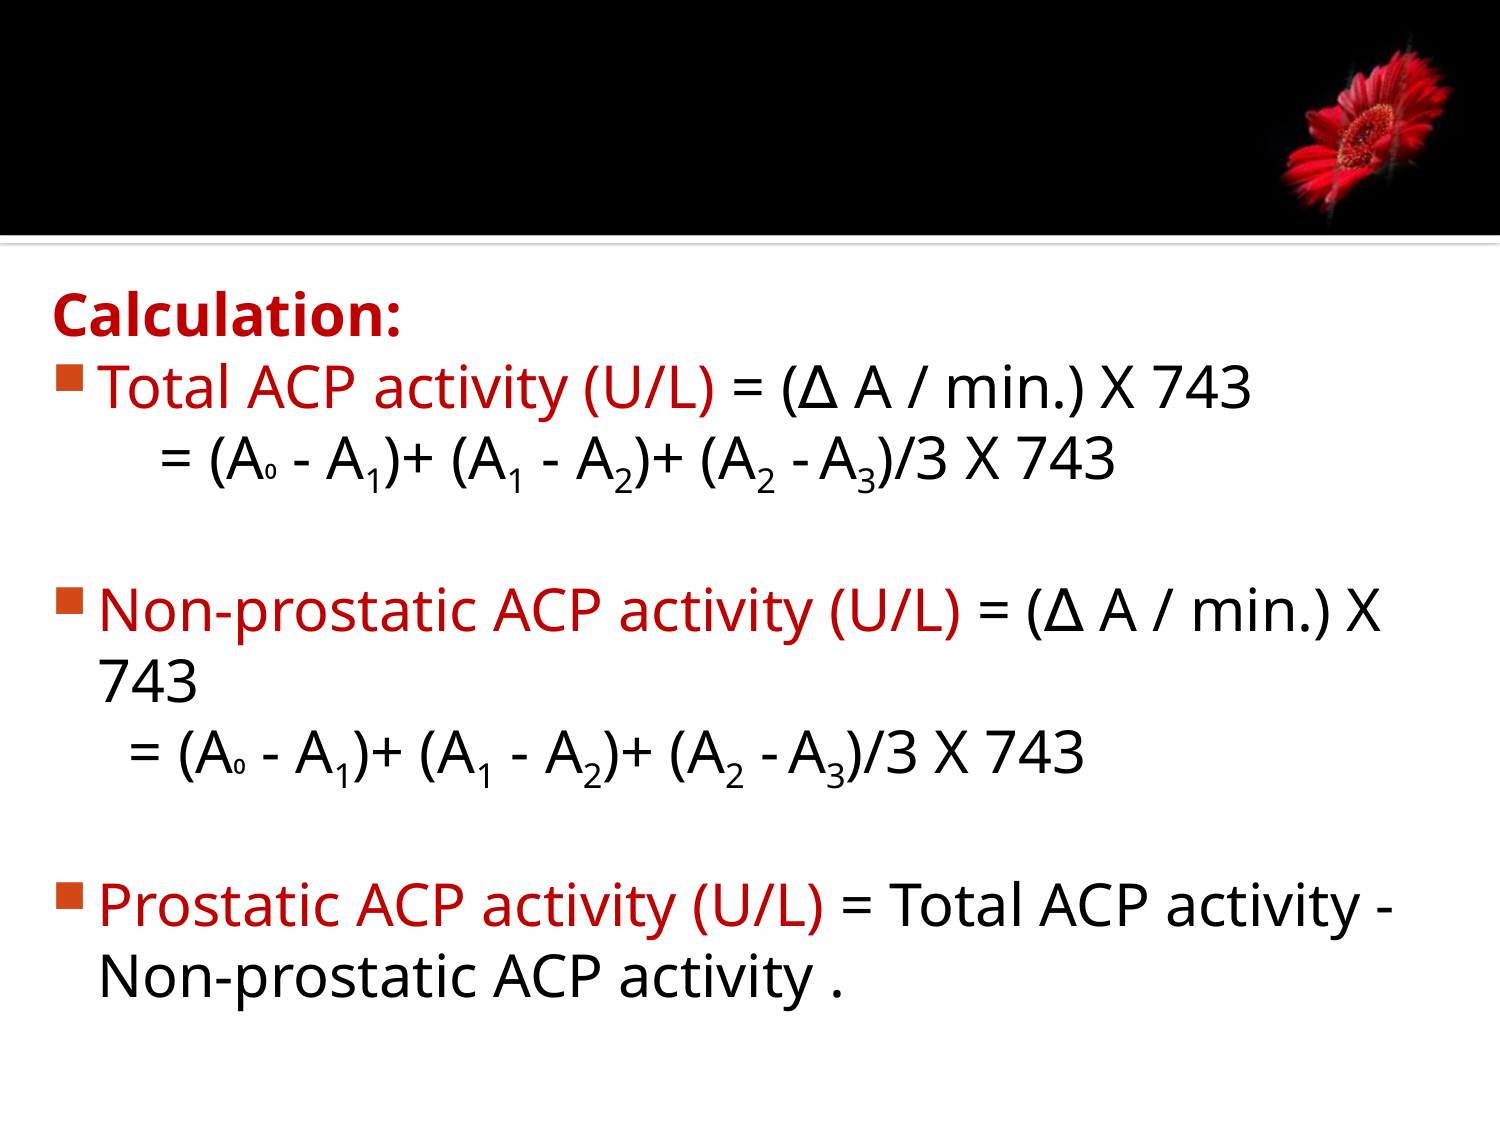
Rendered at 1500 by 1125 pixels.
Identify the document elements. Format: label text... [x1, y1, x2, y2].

list Calculation: Total ACP activity (U/L) = (∆ A / min.) X 743 = (A⁰ - A1)+ (A1 - A2)+ (A2 - A3)/3 X 743 Non-prostatic ACP activity (U/L) = (∆ A / min.) X 743 = (A⁰ - A1)+ (A1 - A2)+ (A2 - A3)/3 X 743 Prostatic ACP activity (U/L) = Total ACP activity - Non-prostatic ACP activity . [24, 262, 1450, 1022]
picture [1249, 33, 1478, 224]
